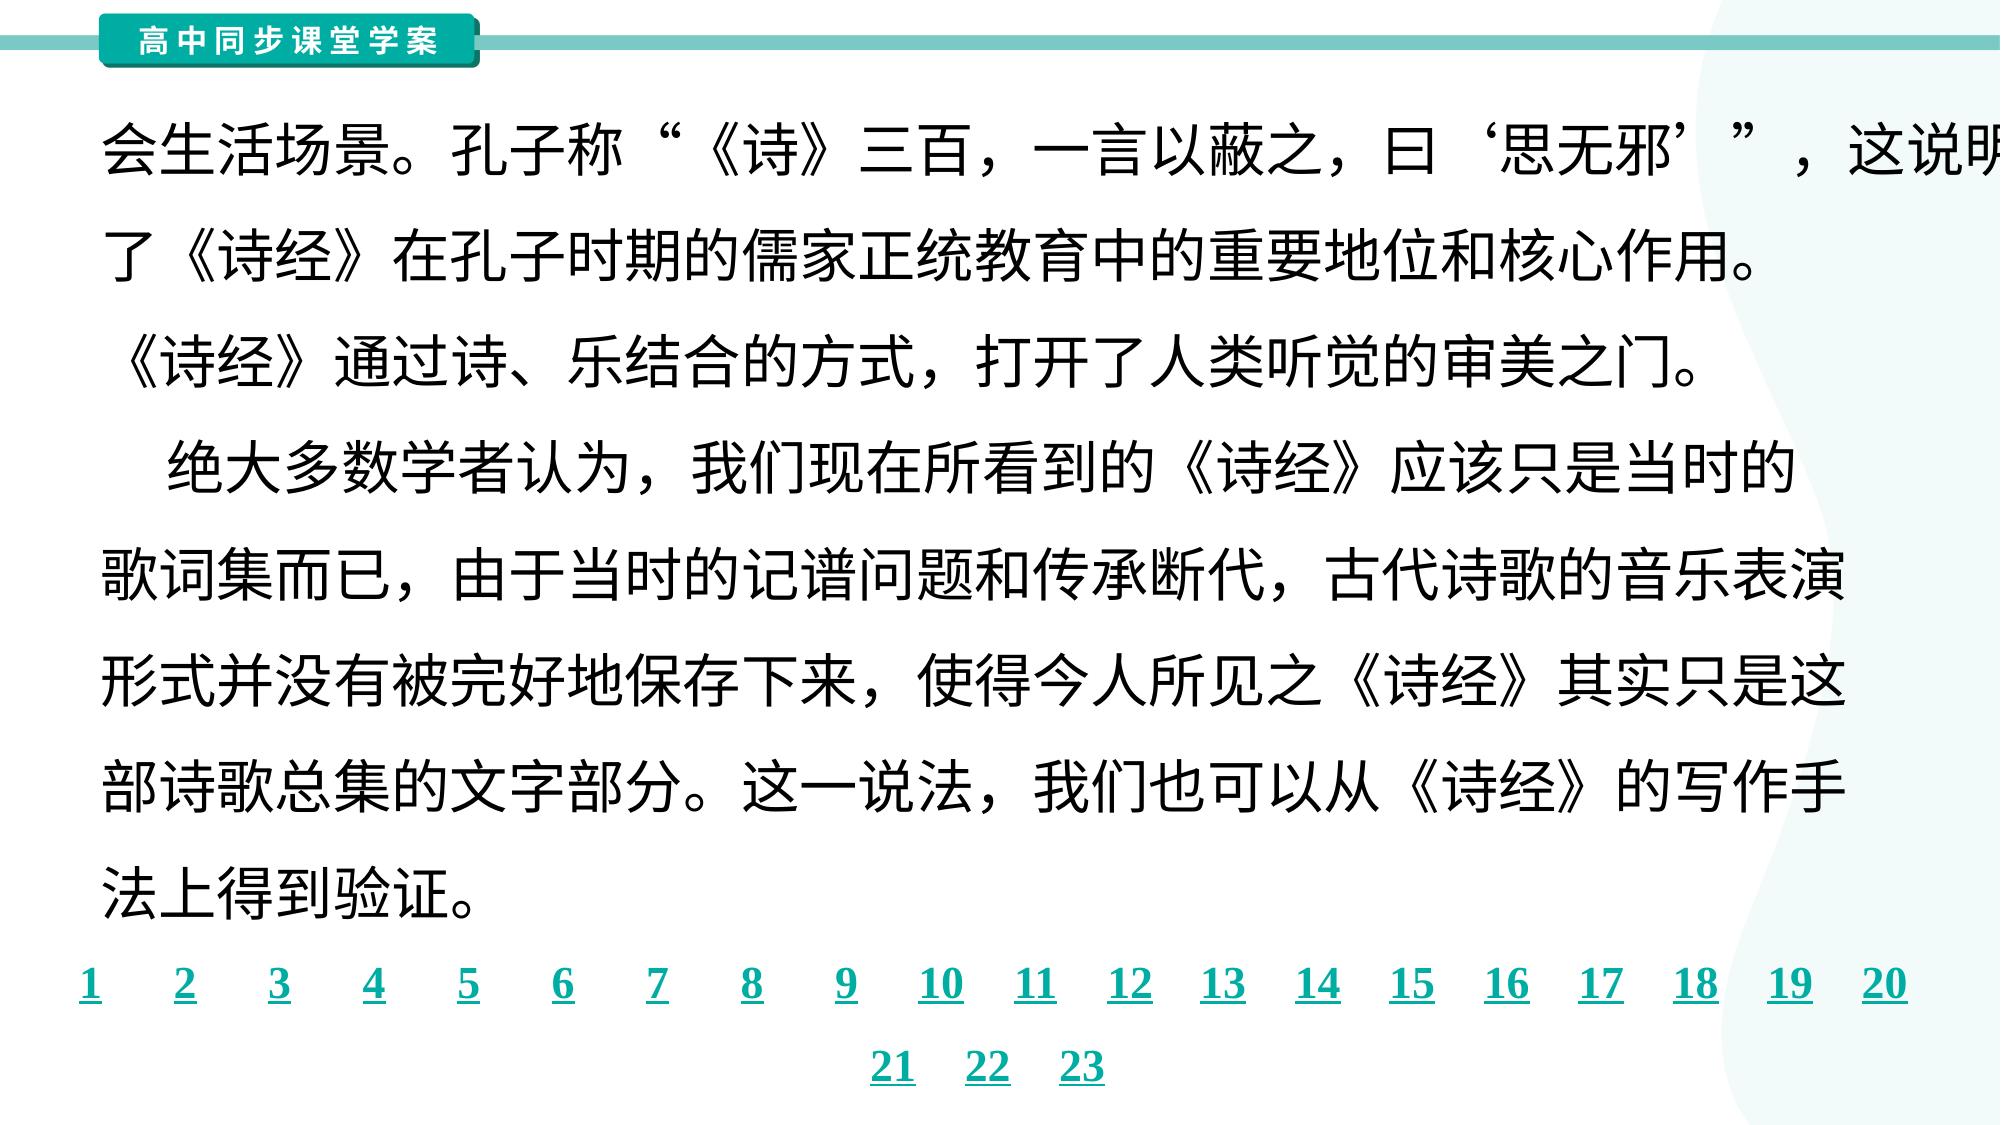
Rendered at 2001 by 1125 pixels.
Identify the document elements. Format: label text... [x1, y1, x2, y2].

text_box 会生活场景。孔子称“《诗》三百，一言以蔽之，曰‘思无邪’”，这说明 了《诗经》在孔子时期的儒家正统教育中的重要地位和核心作用。 《诗经》通过诗、乐结合的方式，打开了人类听觉的审美之门。 绝大多数学者认为，我们现在所看到的《诗经》应该只是当时的 歌词集而已，由于当时的记谱问题和传承断代，古代诗歌的音乐表演 形式并没有被完好地保存下来，使得今人所见之《诗经》其实只是这 部诗歌总集的文字部分。这一说法，我们也可以从《诗经》的写作手 法上得到验证。 [100, 76, 1899, 927]
picture [0, 0, 2000, 1125]
